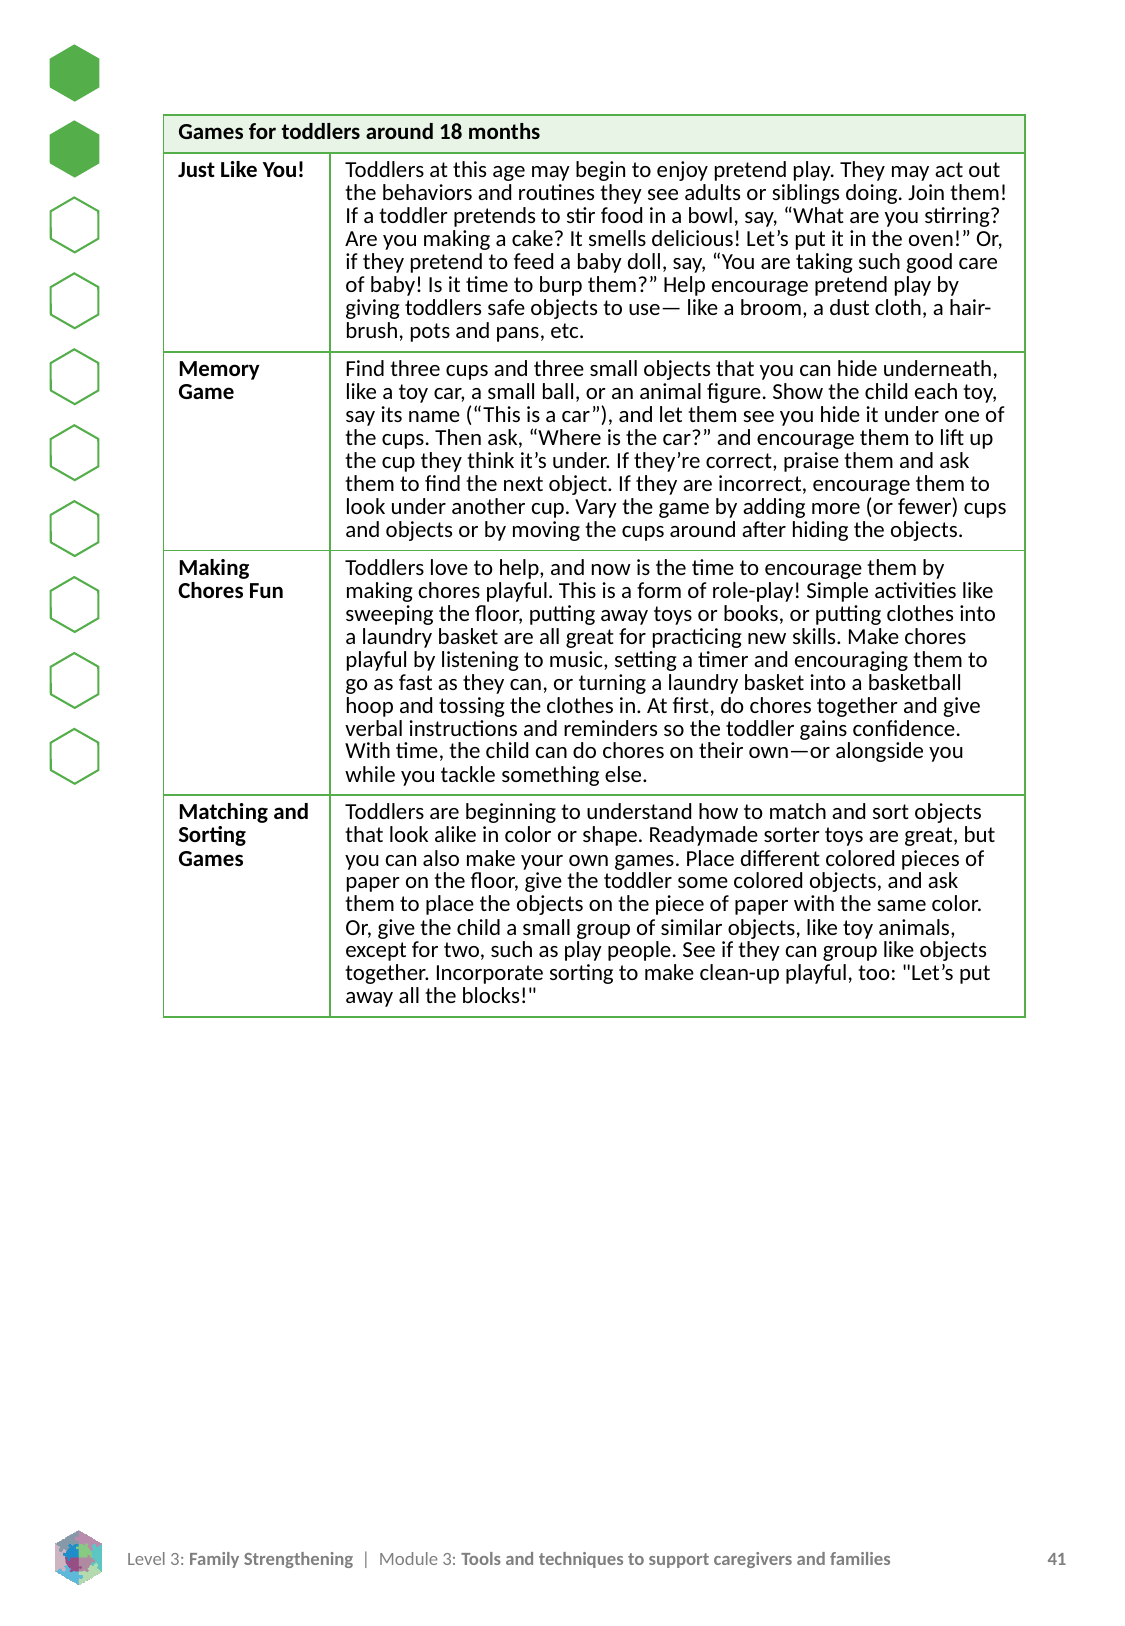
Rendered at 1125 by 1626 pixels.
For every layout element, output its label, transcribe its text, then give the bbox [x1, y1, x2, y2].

text_box [49, 727, 100, 785]
table_header Games for toddlers around 18 months [164, 116, 1024, 152]
table_cell Find three cups and three small objects that you can hide underneath, like a toy car, a small ball, or an animal figure. Show the child each toy, say its name (“This is a car”), and let them see you hide it under one of the cups. Then ask, “Where is the car?” and encourage them to lift up the cup they think it’s under. If they’re correct, praise them and ask them to find the next object. If they are incorrect, encourage them to look under another cup. Vary the game by adding more (or fewer) cups and objects or by moving the cups around after hiding the objects. [331, 353, 1024, 550]
table_cell Toddlers are beginning to understand how to match and sort objects that look alike in color or shape. Readymade sorter toys are great, but you can also make your own games. Place different colored pieces of paper on the floor, give the toddler some colored objects, and ask them to place the objects on the piece of paper with the same color. Or, give the child a small group of similar objects, like toy animals, except for two, such as play people. See if they can group like objects together. Incorporate sorting to make clean-up playful, too: "Let’s put away all the blocks!" [331, 796, 1024, 1016]
table_cell Memory Game [164, 353, 329, 550]
table_cell Making Chores Fun [164, 551, 329, 794]
text_box [49, 196, 100, 254]
table_cell Toddlers love to help, and now is the time to encourage them by making chores playful. This is a form of role-play! Simple activities like sweeping the floor, putting away toys or books, or putting clothes into a laundry basket are all great for practicing new skills. Make chores playful by listening to music, setting a timer and encouraging them to go as fast as they can, or turning a laundry basket into a basketball hoop and tossing the clothes in. At first, do chores together and give verbal instructions and reminders so the toddler gains confidence. With time, the child can do chores on their own—or alongside you while you tackle something else. [331, 551, 1024, 794]
text_box [49, 575, 100, 634]
text_box [49, 120, 100, 178]
text_box [49, 651, 100, 710]
table_cell Matching and Sorting Games [164, 796, 329, 1016]
table_cell Toddlers at this age may begin to enjoy pretend play. They may act out the behaviors and routines they see adults or siblings doing. Join them! If a toddler pretends to stir food in a bowl, say, “What are you stirring? Are you making a cake? It smells delicious! Let’s put it in the oven!” Or, if they pretend to feed a baby doll, say, “You are taking such good care of baby! Is it time to burp them?” Help encourage pretend play by giving toddlers safe objects to use— like a broom, a dust cloth, a hair-brush, pots and pans, etc. [331, 154, 1024, 351]
text_box [49, 424, 100, 482]
text_box [49, 44, 100, 102]
text_box [49, 272, 100, 330]
text_box [49, 499, 100, 558]
picture [55, 1530, 102, 1585]
table_cell Just Like You! [164, 154, 329, 351]
text_box [49, 348, 100, 406]
